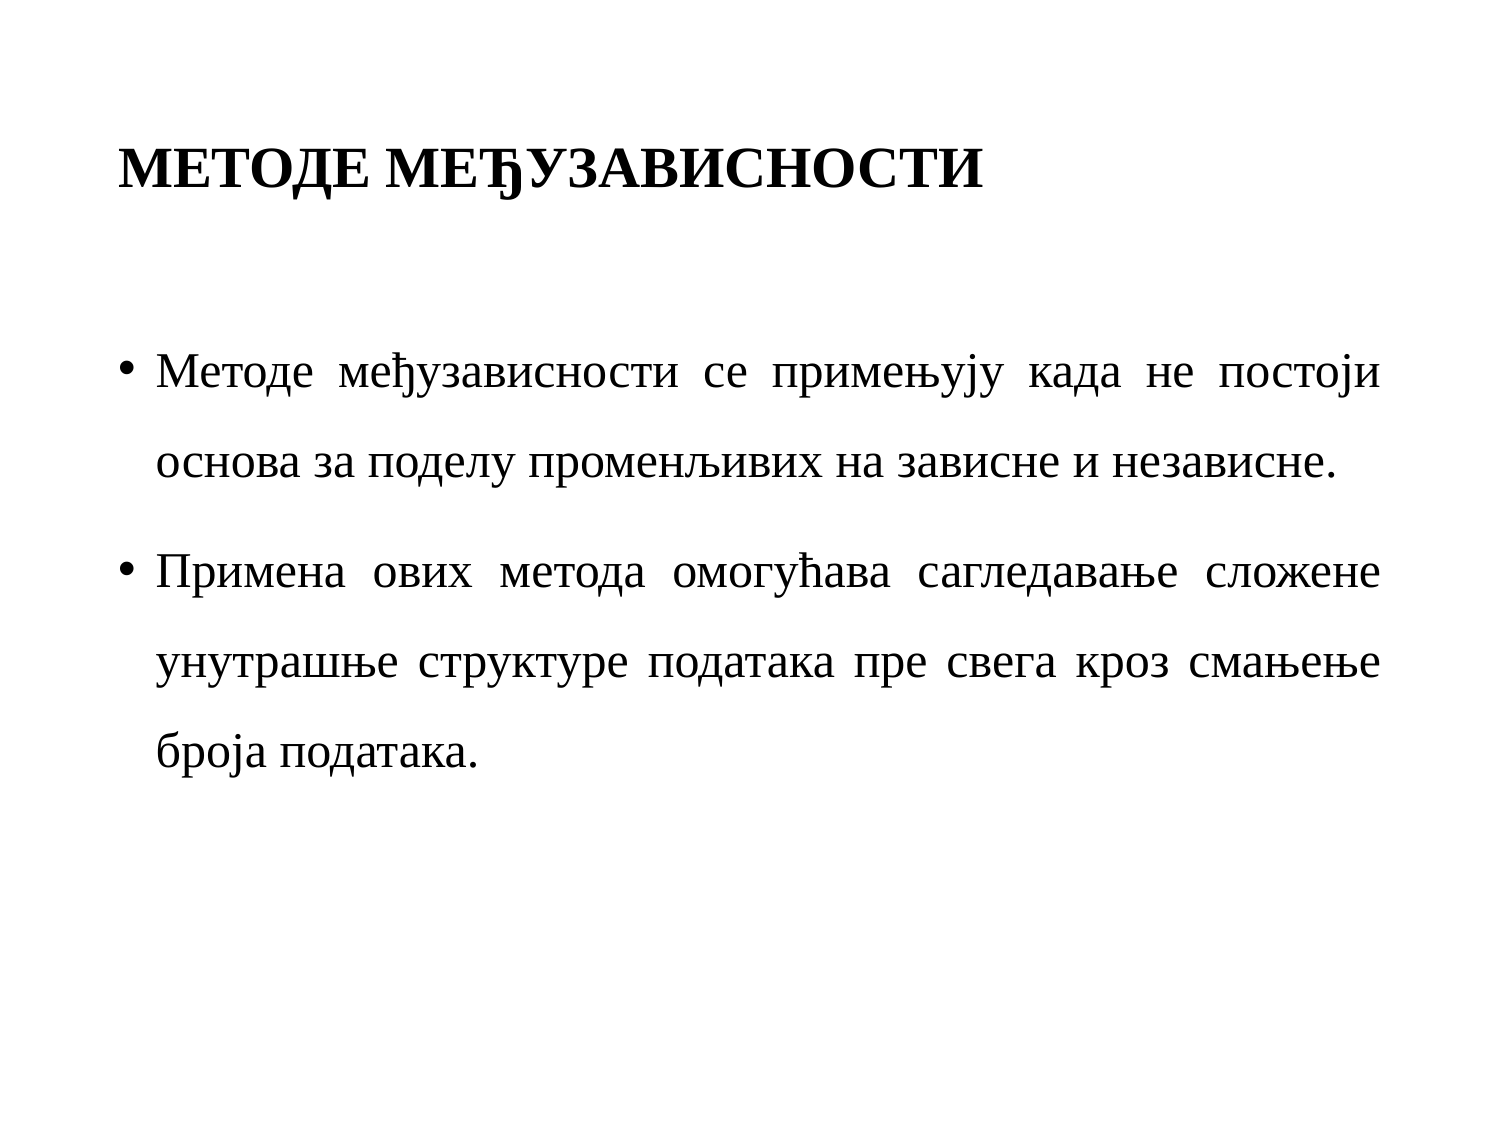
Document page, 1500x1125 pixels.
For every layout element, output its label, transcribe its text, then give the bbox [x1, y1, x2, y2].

list Методе међузависности се примењују када не постоји основа за поделу променљивих на зависне и независне. Примена ових метода омогућава сагледавање сложене унутрашње структуре података пре свега кроз смањење броја података. [103, 299, 1397, 1014]
title МЕТОДЕ МЕЂУЗАВИСНОСТИ [103, 59, 1397, 278]
